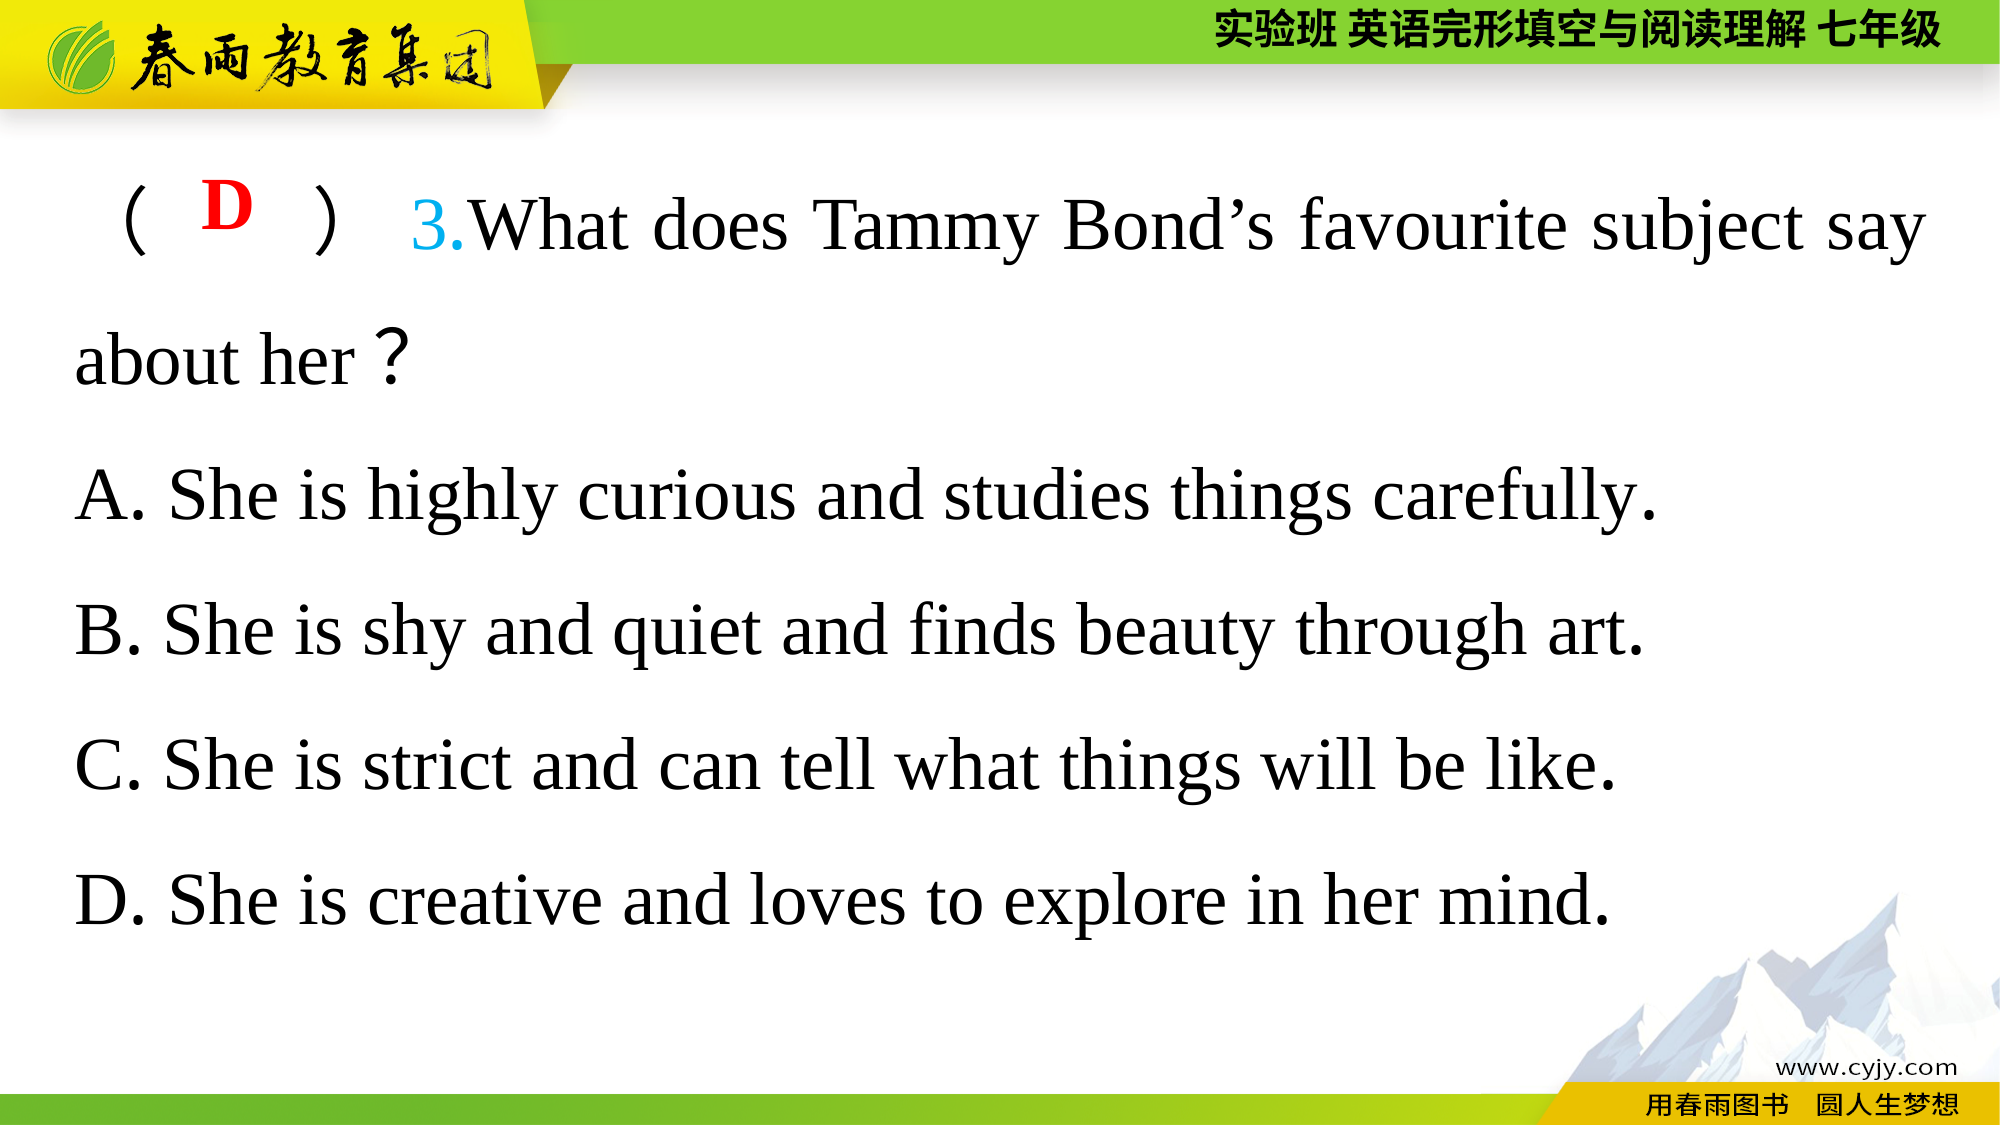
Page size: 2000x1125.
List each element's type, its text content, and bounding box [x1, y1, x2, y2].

list （ ）3.What does Tammy Bond’s favourite subject say about her？ A. She is highly curious and studies things carefully. B. She is shy and quiet and finds beauty through art. C. She is strict and can tell what things will be like. D. She is creative and loves to explore in her mind. [59, 122, 1944, 939]
picture [0, 0, 2000, 1125]
text_box D [186, 146, 271, 252]
